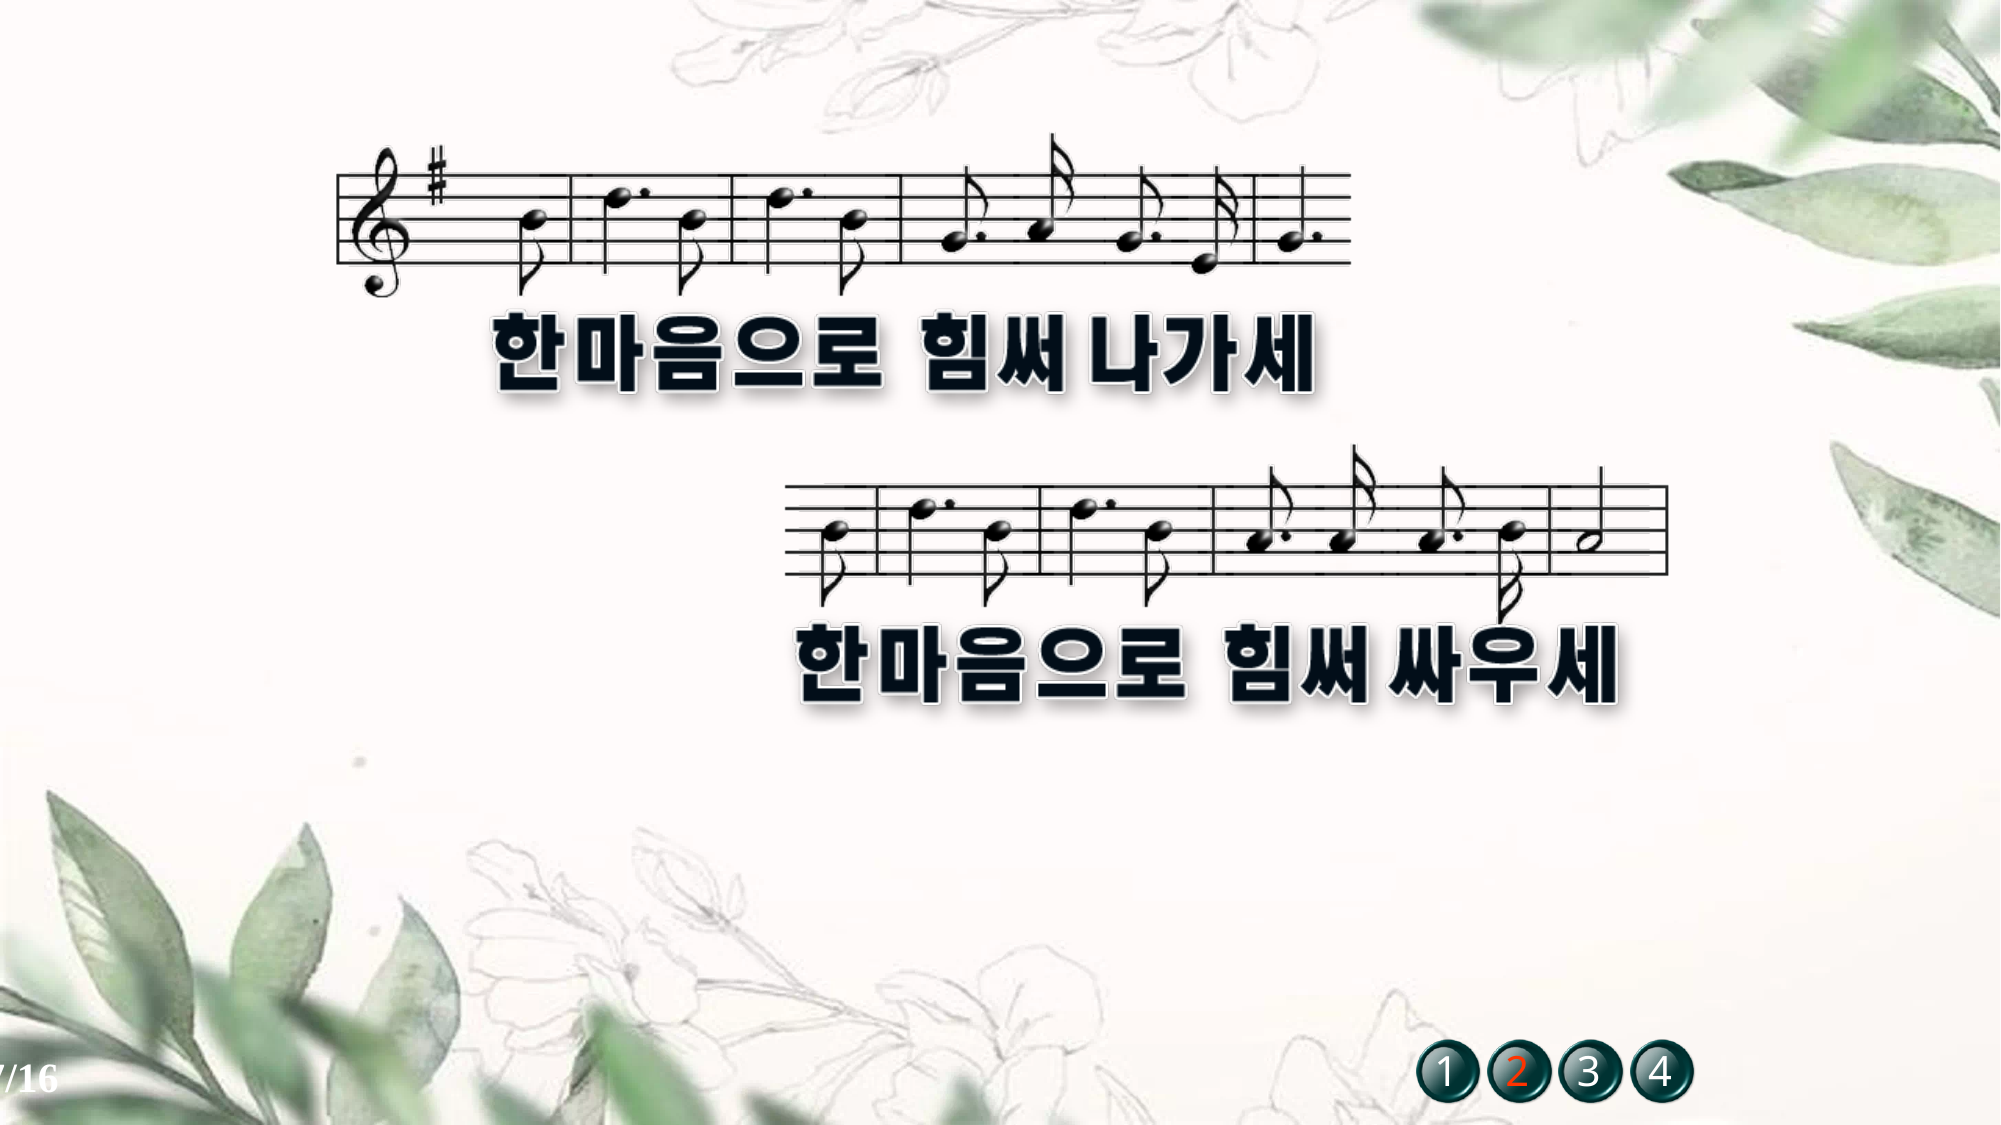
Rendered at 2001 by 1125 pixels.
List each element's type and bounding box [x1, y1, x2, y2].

text_box [1484, 1035, 1555, 1106]
text_box [1413, 1035, 1484, 1106]
text_box [1627, 1035, 1697, 1106]
picture [0, 0, 2001, 1125]
text_box [1555, 1035, 1626, 1106]
